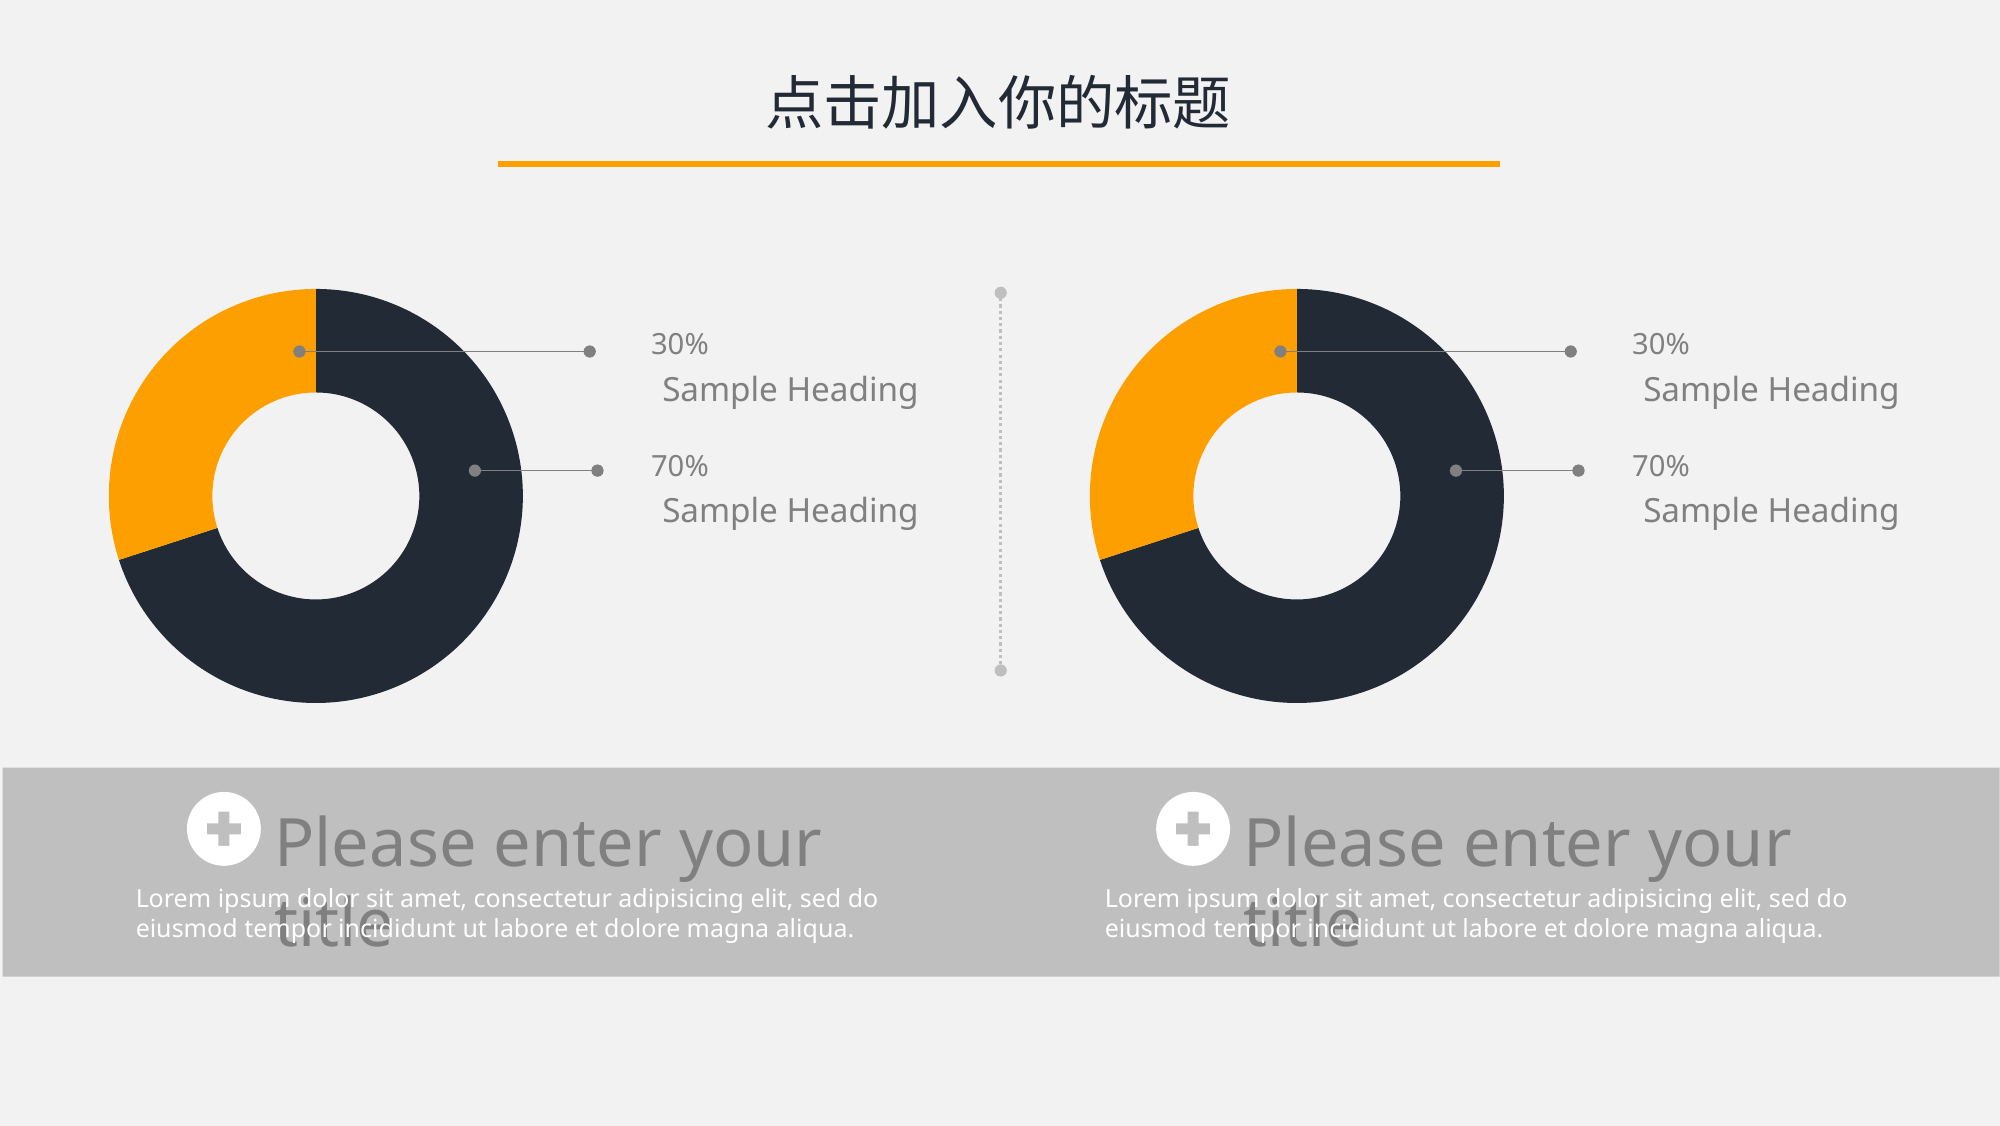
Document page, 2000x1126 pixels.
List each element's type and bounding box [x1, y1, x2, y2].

text_box [0, 280, 2000, 977]
text_box [497, 65, 1501, 165]
